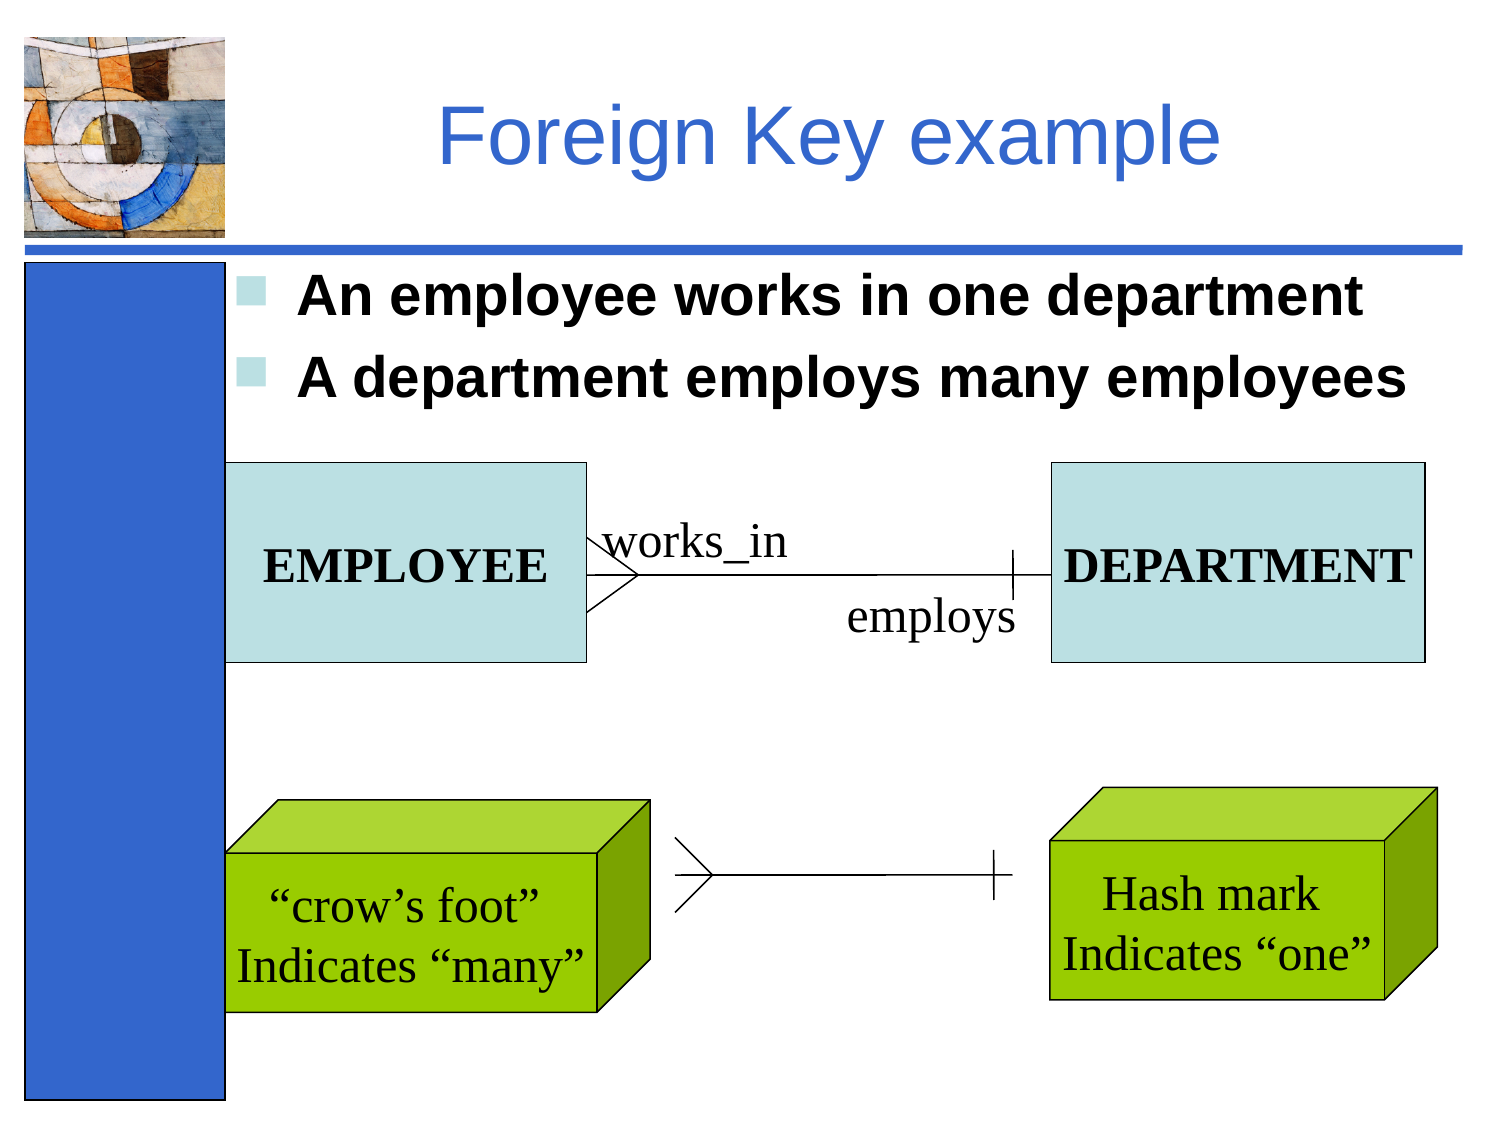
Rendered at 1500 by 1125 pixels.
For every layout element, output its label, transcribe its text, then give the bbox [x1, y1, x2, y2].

text_box “crow’s foot” Indicates “many” [225, 799, 651, 1013]
text_box Hash mark Indicates “one” [1049, 787, 1438, 1000]
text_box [674, 837, 1013, 913]
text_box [224, 462, 1426, 663]
title Foreign Key example [192, 37, 1468, 226]
picture [24, 37, 225, 238]
table_cell 720-766-0113 [1050, 787, 1436, 840]
table_cell 308 [225, 800, 649, 853]
text_box An employee works in one department A department employs many employees [224, 249, 1500, 425]
